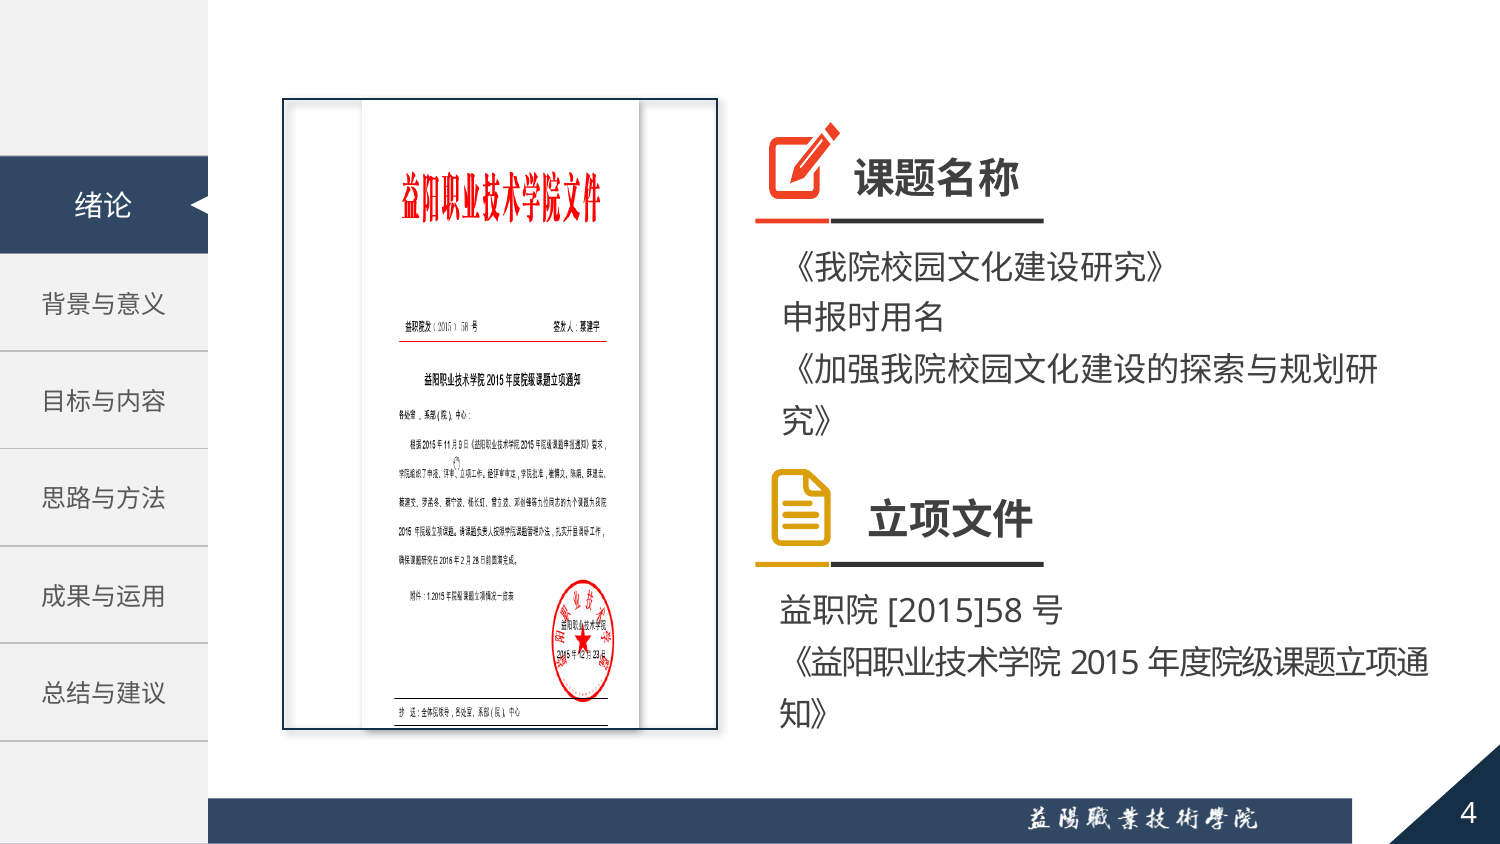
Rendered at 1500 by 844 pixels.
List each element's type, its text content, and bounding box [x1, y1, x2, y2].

text_box 《我院校园文化建设研究》 [772, 229, 1198, 279]
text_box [771, 468, 832, 547]
text_box 益职院[2015]58号 《益阳职业技术学院2015年度院级课题立项通知》 [770, 573, 1500, 737]
text_box [830, 561, 1044, 567]
picture [283, 99, 717, 729]
text_box [755, 561, 830, 567]
text_box [755, 218, 830, 224]
text_box [830, 218, 1044, 224]
text_box 立项文件 [859, 488, 1044, 548]
text_box 申报时用名 《加强我院校园文化建设的探索与规划研究》 [772, 279, 1432, 444]
text_box 课题名称 [844, 147, 1029, 206]
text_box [768, 121, 841, 200]
picture [1007, 790, 1303, 844]
